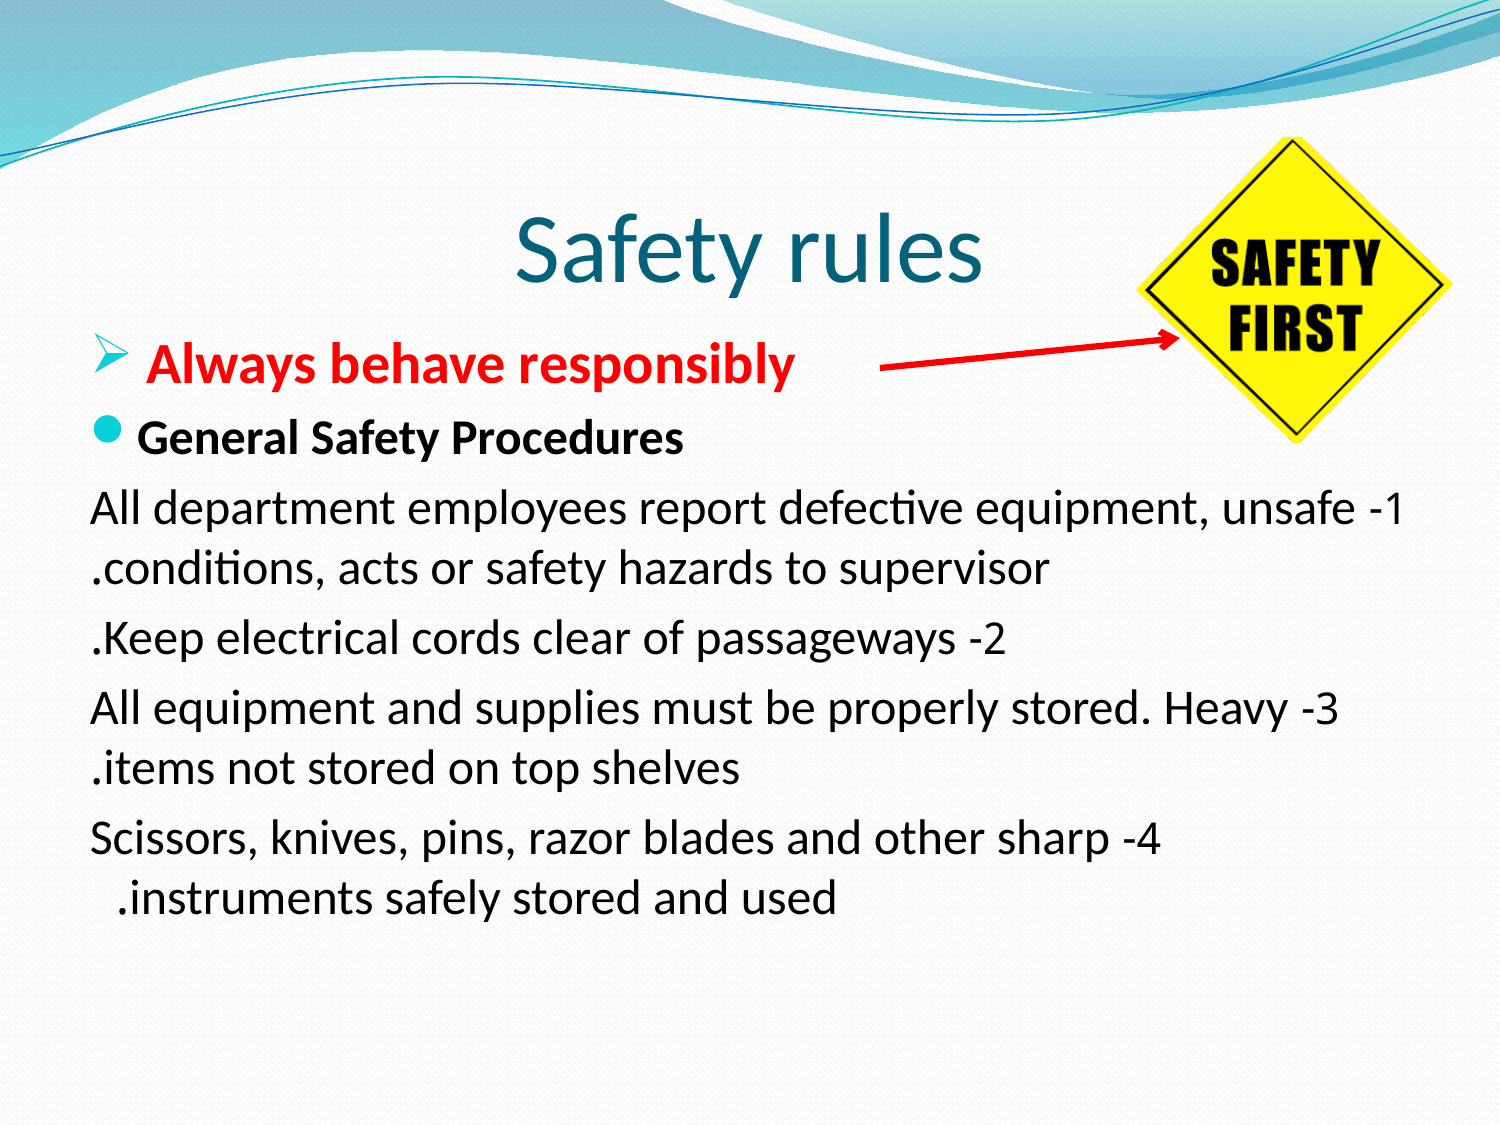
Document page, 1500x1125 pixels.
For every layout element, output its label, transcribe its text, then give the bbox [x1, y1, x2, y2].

title Safety rules [75, 115, 1425, 303]
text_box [879, 337, 1181, 369]
list Always behave responsibly General Safety Procedures 1- All department employees report defective equipment, unsafe conditions, acts or safety hazards to supervisor. 2- Keep electrical cords clear of passageways. 3- All equipment and supplies must be properly stored. Heavy items not stored on top shelves. 4- Scissors, knives, pins, razor blades and other sharp instruments safely stored and used. [75, 317, 1425, 1038]
picture [1093, 136, 1500, 443]
